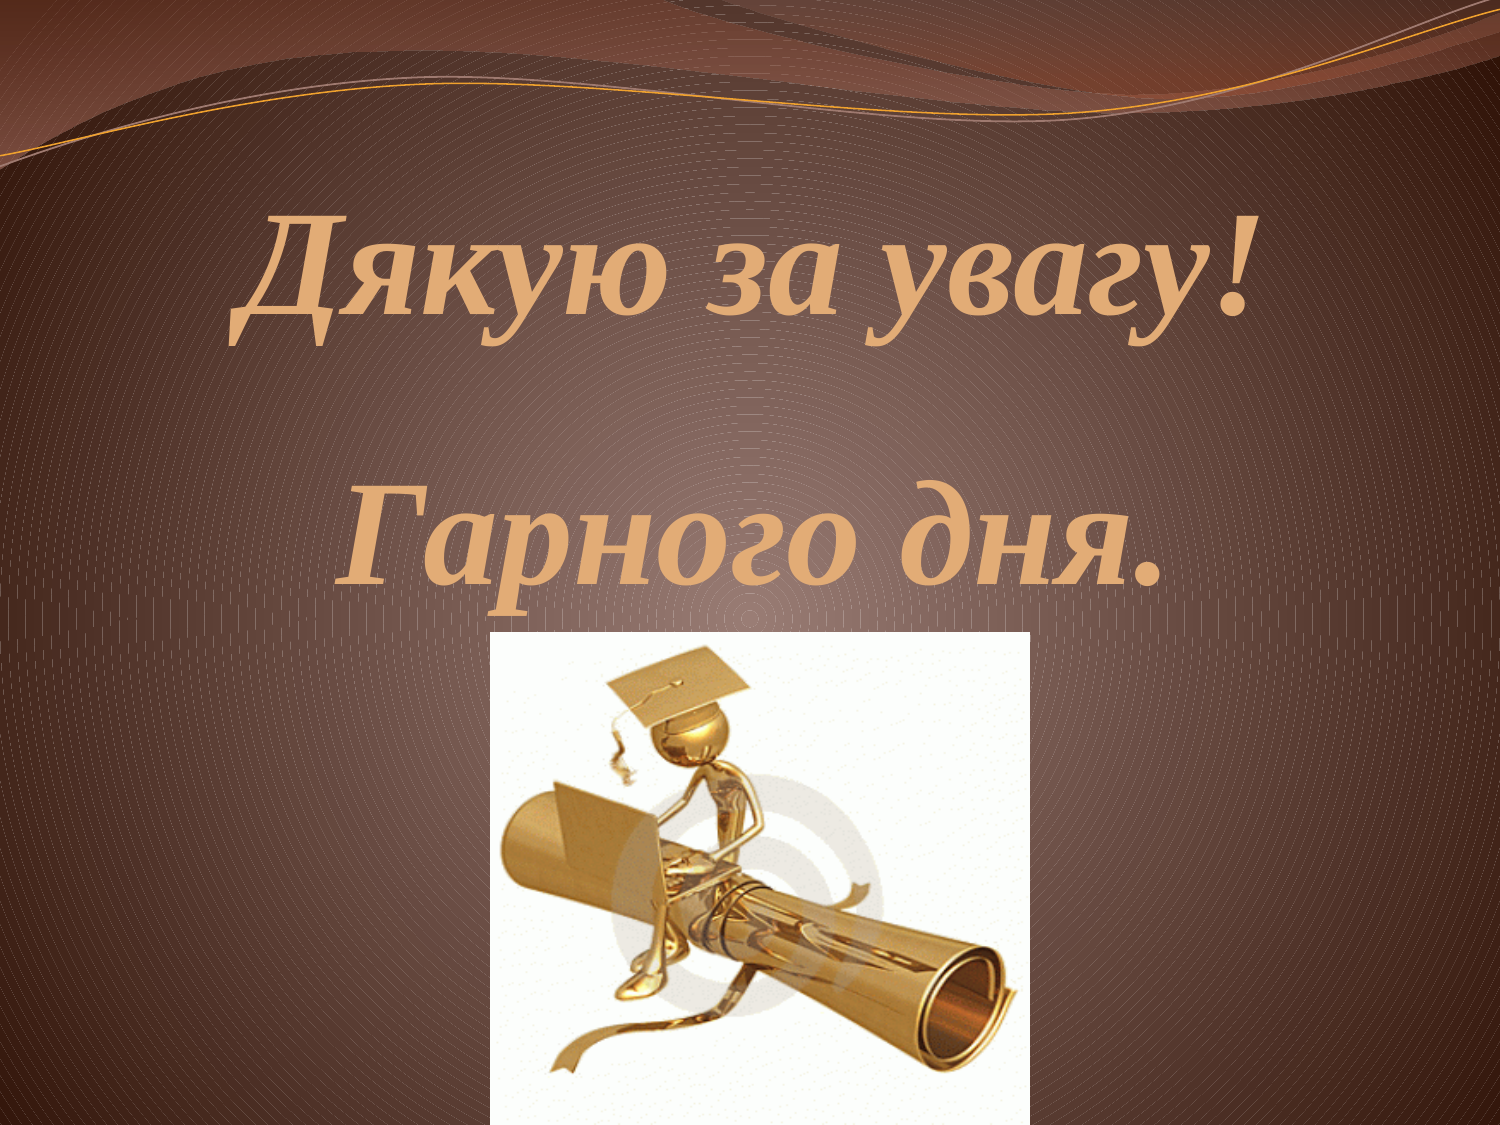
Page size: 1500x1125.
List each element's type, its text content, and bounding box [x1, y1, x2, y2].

picture [489, 632, 1030, 1125]
title Дякую за увагу! Гарного дня. [112, 314, 1401, 615]
